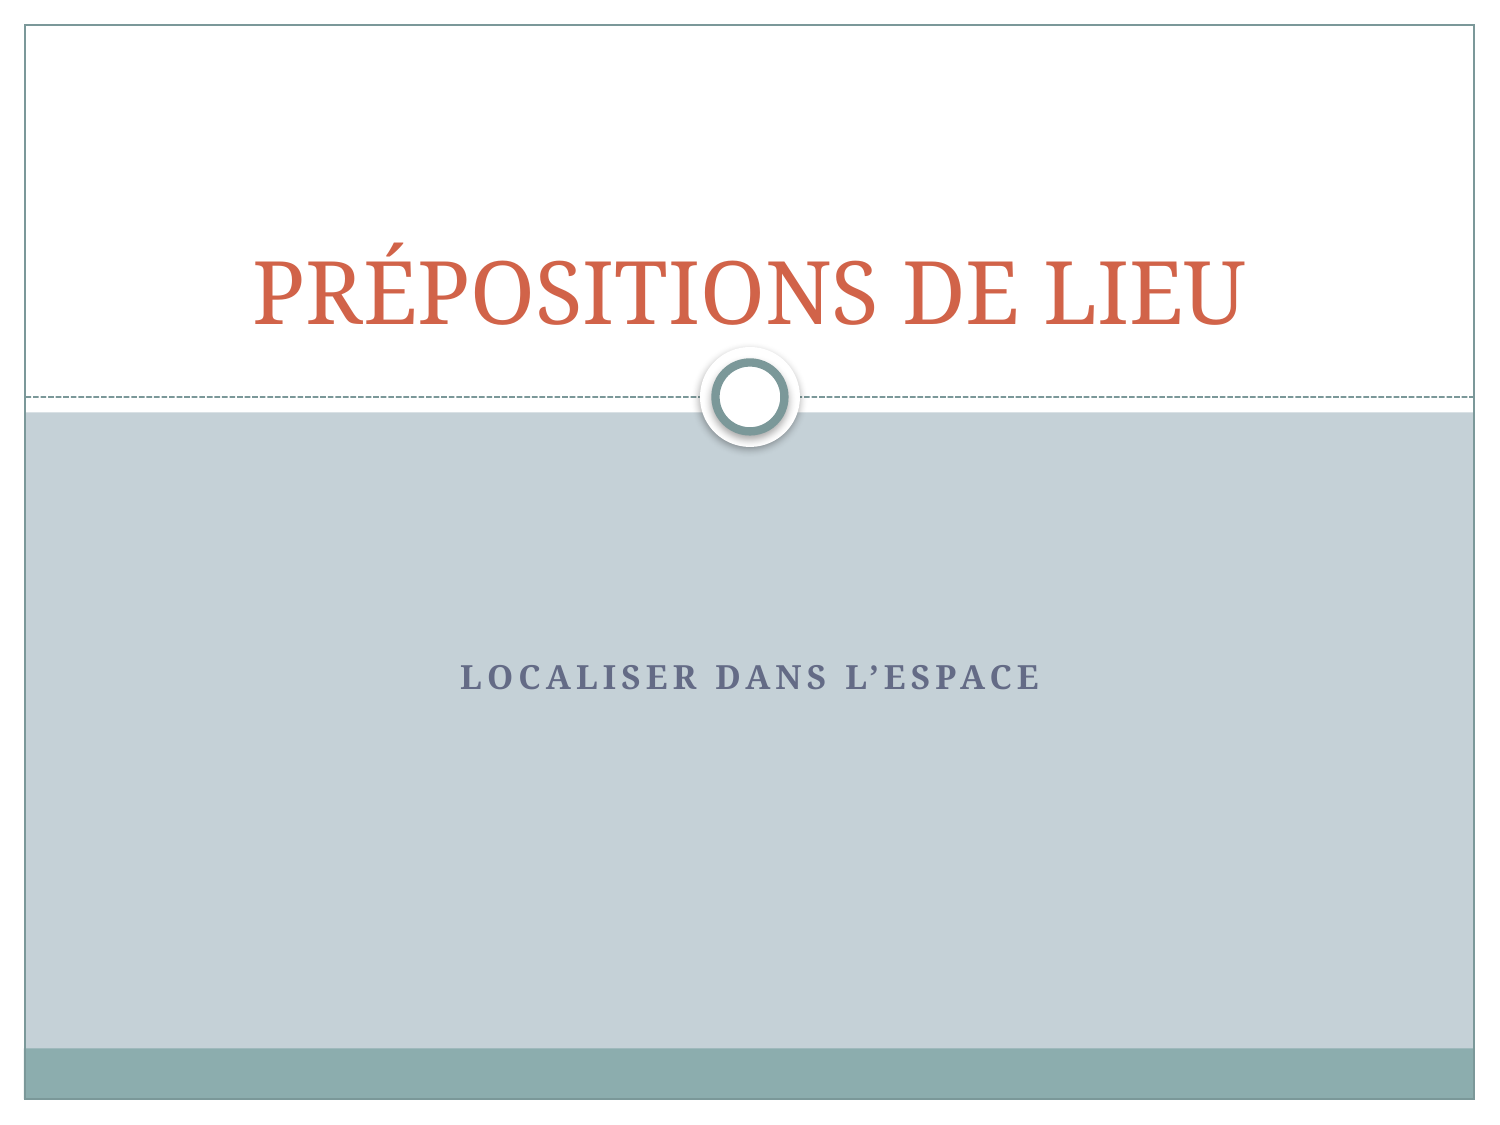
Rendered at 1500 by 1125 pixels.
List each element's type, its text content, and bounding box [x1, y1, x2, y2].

subtitle Localiser dans l’Espace [225, 462, 1275, 750]
title PRÉPOSITIONS DE LIEU [112, 62, 1388, 350]
